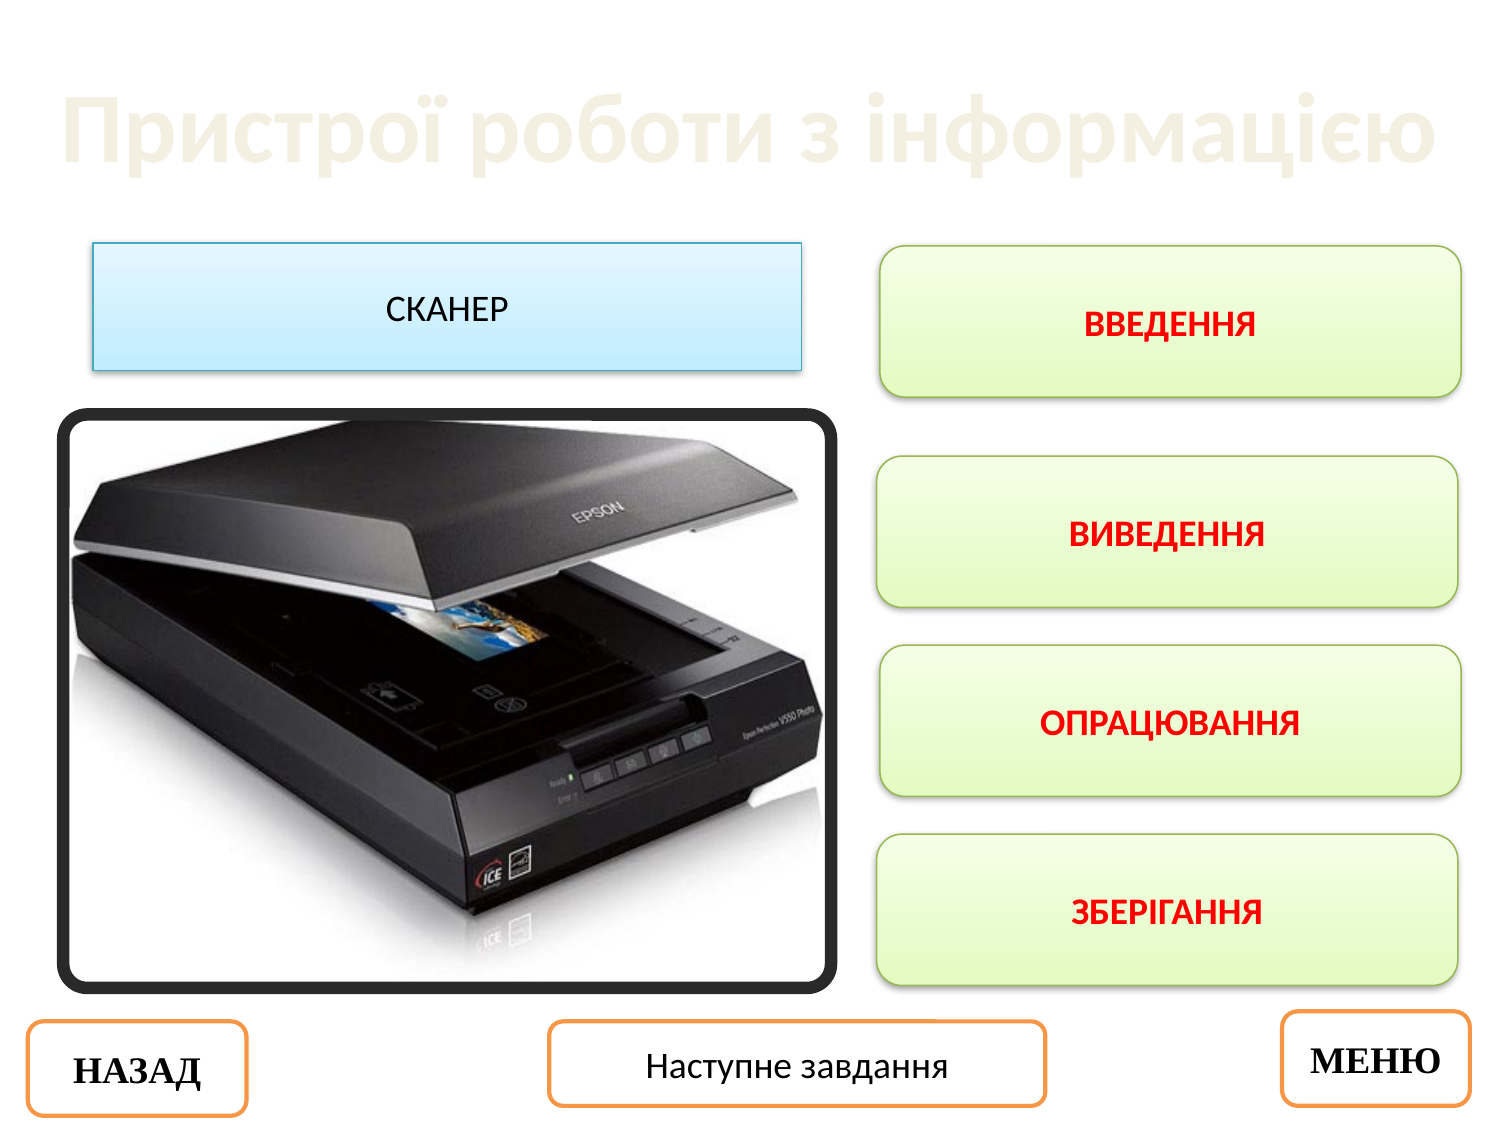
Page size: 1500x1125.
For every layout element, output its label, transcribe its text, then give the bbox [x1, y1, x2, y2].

text_box ОПРАЦЮВАННЯ [879, 644, 1462, 798]
text_box МЕНЮ [1279, 1009, 1472, 1108]
footer Ведмідська Наталія Миколаївна [512, 1042, 988, 1103]
picture [62, 414, 832, 989]
text_box ЗБЕРІГАННЯ [875, 833, 1459, 987]
text_box ВИВЕДЕННЯ [875, 455, 1459, 609]
text_box НАЗАД [25, 1019, 249, 1118]
text_box СКАНЕР [92, 242, 802, 371]
text_box Наступне завдання [547, 1019, 1048, 1108]
text_box ВВЕДЕННЯ [879, 245, 1462, 398]
text_box Пристрої роботи з інформацією [45, 54, 1455, 190]
